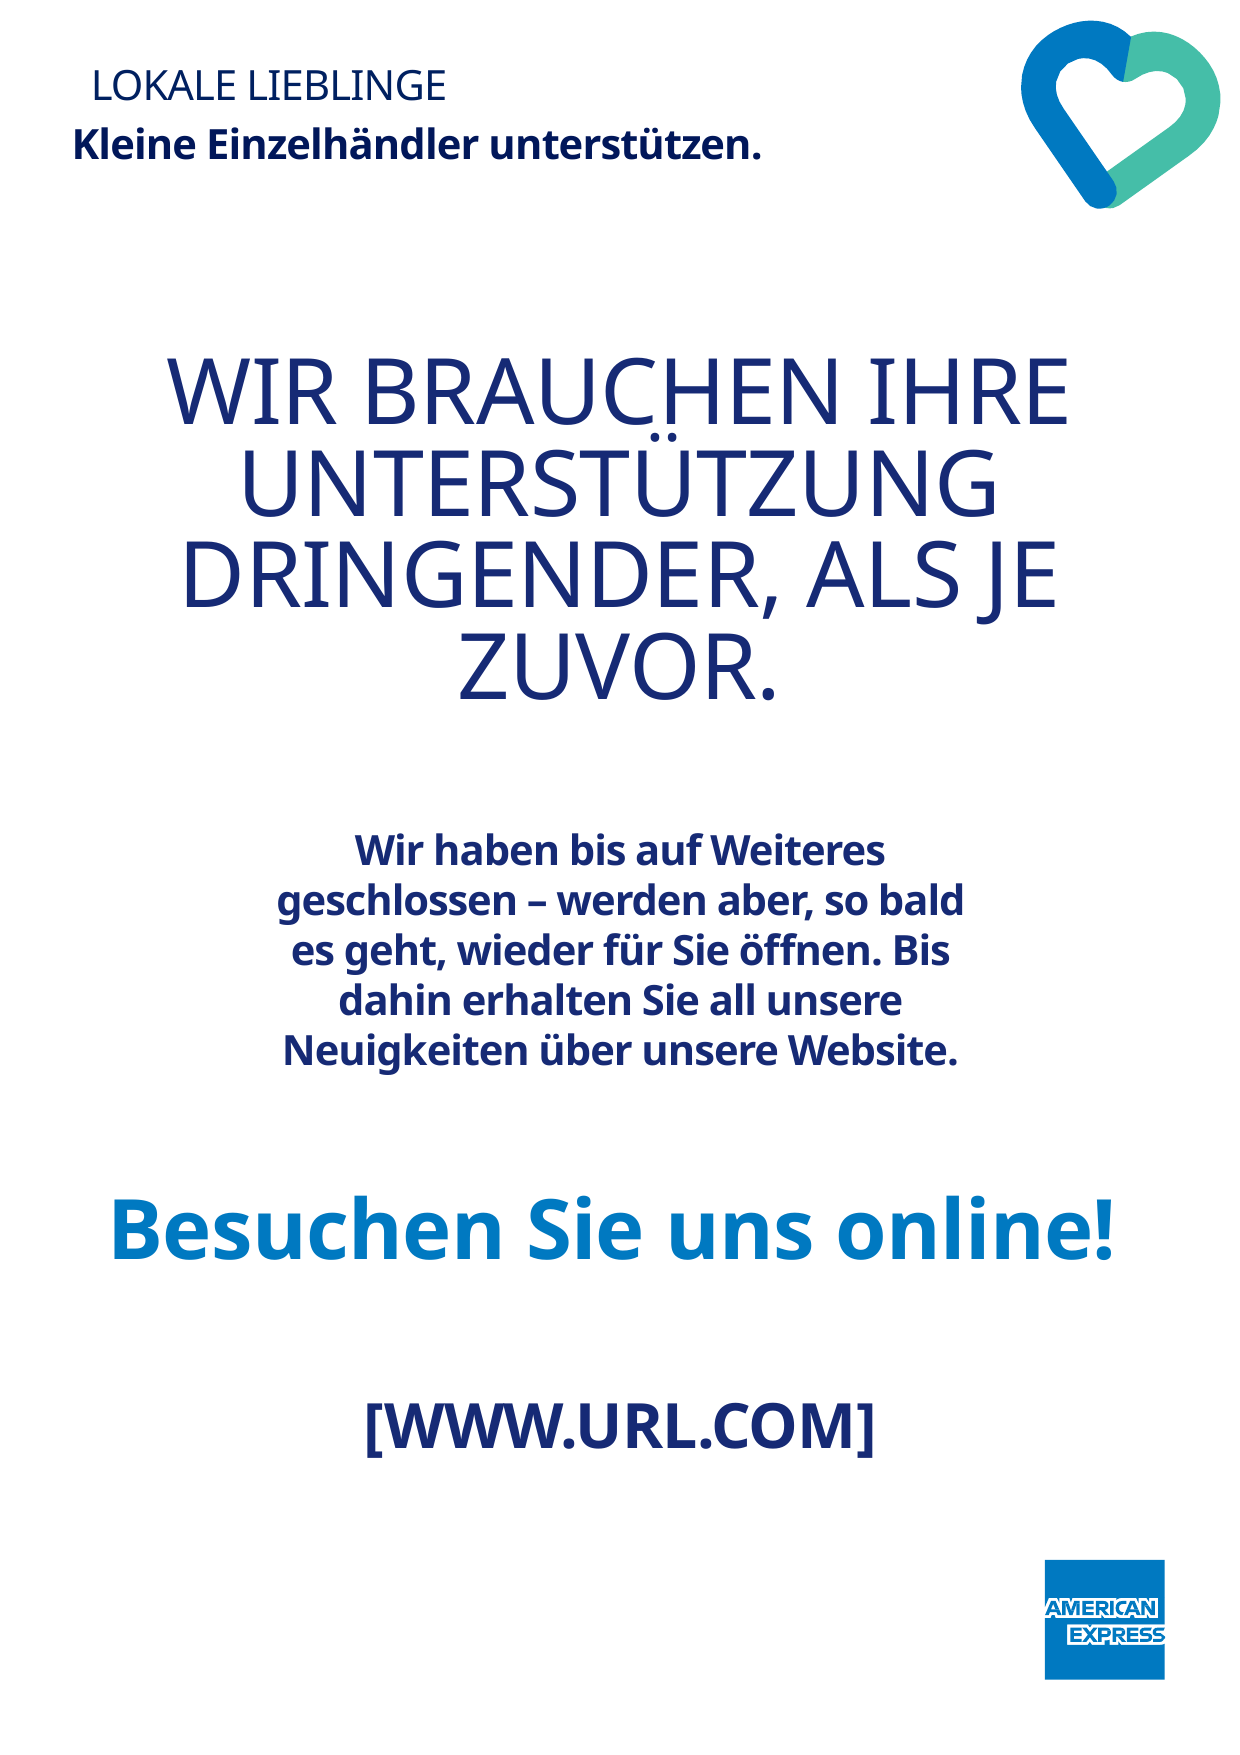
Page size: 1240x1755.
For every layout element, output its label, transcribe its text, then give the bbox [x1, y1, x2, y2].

text_box [1095, 1600, 1114, 1616]
text_box [1044, 1559, 1165, 1680]
text_box [1082, 1600, 1094, 1616]
text_box LOKALE LIEBLINGE [76, 51, 463, 115]
text_box Wir haben bis auf Weiteres geschlossen – werden aber, so bald es geht, wieder für Sie öffnen. Bis dahin erhalten Sie all unsere Neuigkeiten über unsere Website. [157, 821, 1083, 1074]
text_box [1112, 1627, 1166, 1642]
text_box [1045, 1600, 1080, 1616]
text_box WIR BRAUCHEN IHRE UNTERSTÜTZUNG DRINGENDER, ALS JE ZUVOR. [70, 324, 1169, 718]
text_box Kleine Einzelhändler unterstützen. [69, 115, 992, 168]
text_box Besuchen Sie uns online! [0, 1176, 1203, 1277]
text_box [1021, 20, 1132, 209]
text_box [1115, 1600, 1155, 1616]
text_box [1070, 1627, 1111, 1642]
text_box [1106, 31, 1221, 209]
text_box [WWW.URL.COM] [228, 1384, 1011, 1461]
